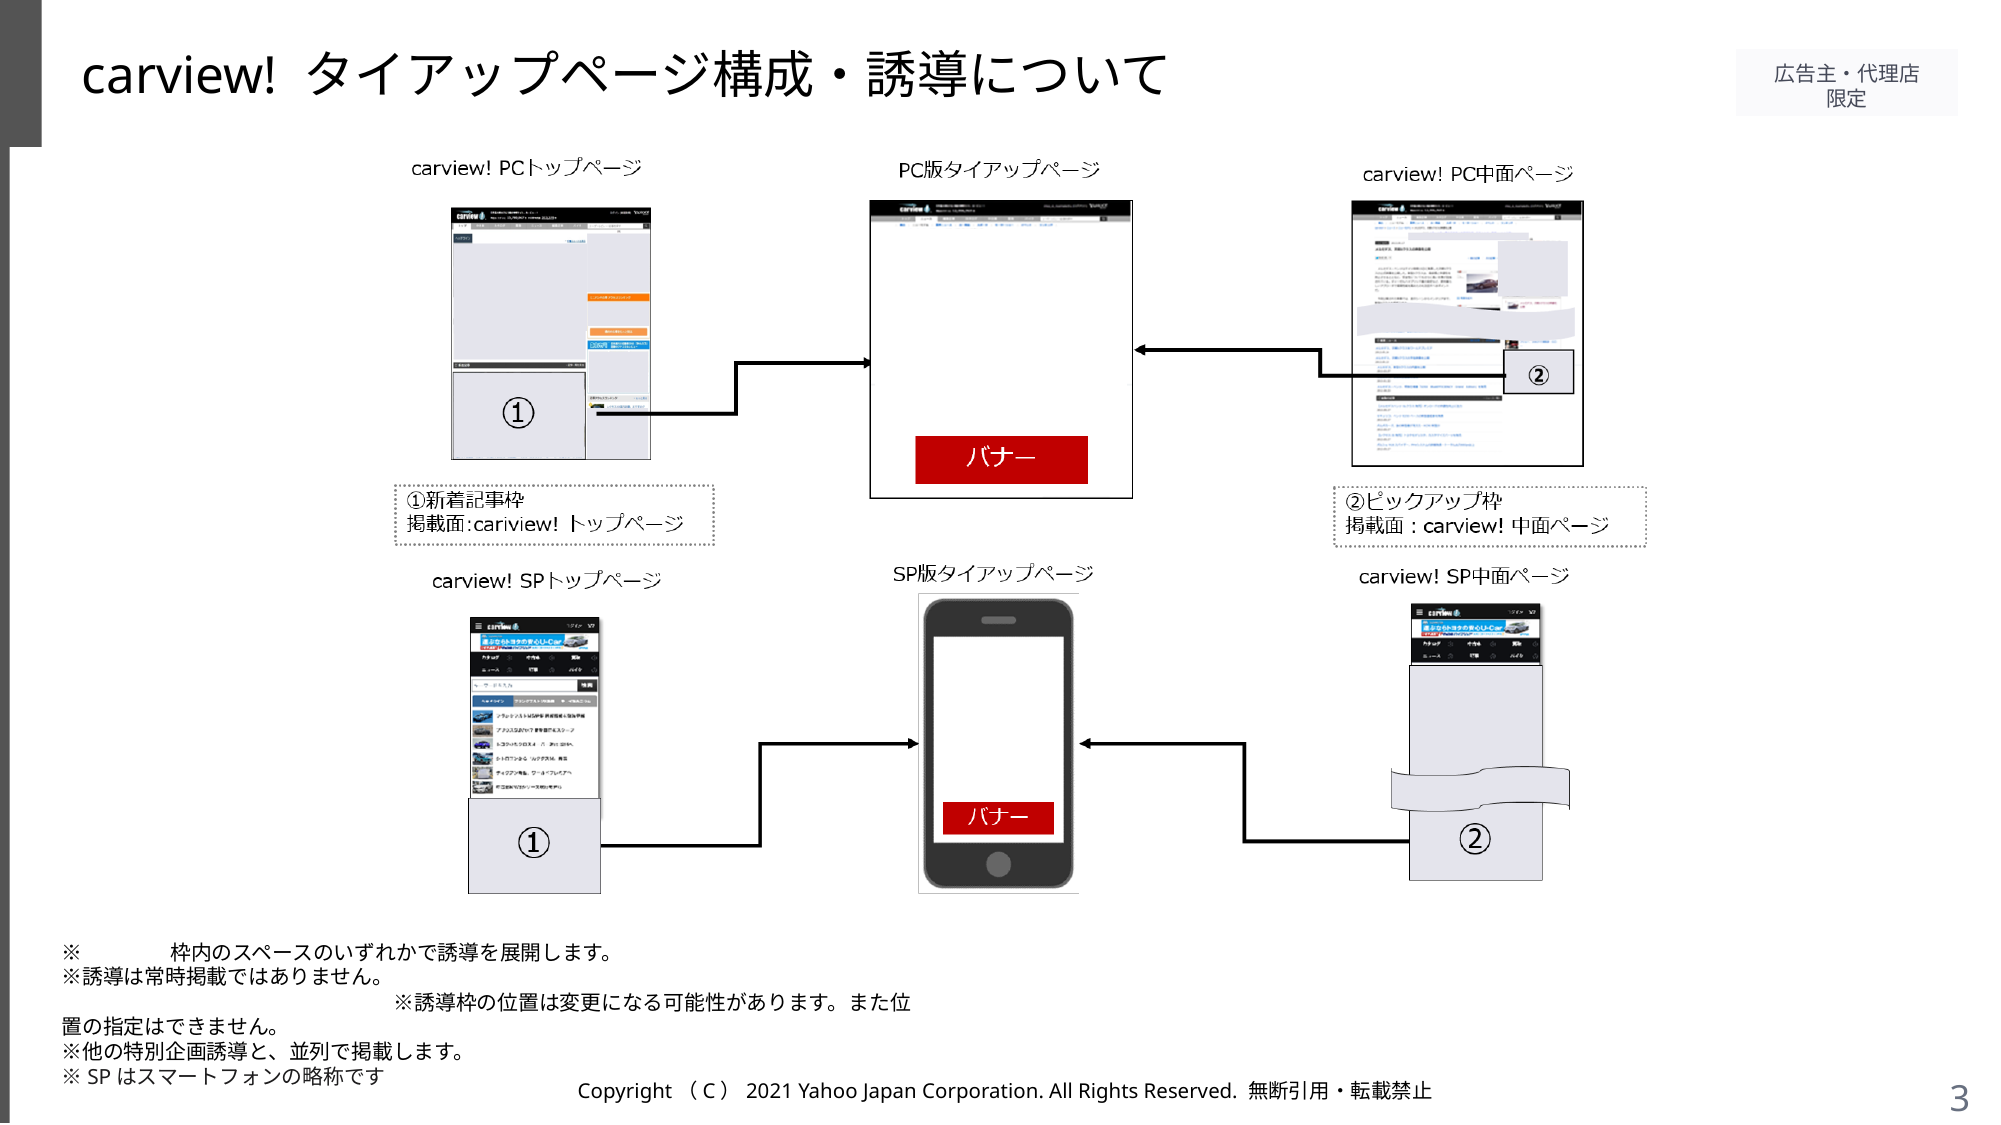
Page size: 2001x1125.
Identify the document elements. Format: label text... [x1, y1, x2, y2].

footer Copyright（C）2021 Yahoo Japan Corporation. All Rights Reserved. 無断引用・転載禁止 [562, 1070, 1479, 1115]
title carview! タイアップページ構成・誘導について [66, 29, 1681, 117]
picture [394, 151, 1648, 894]
text_box ※ 枠内のスペースのいずれかで誘導を展開します。 ※誘導は常時掲載ではありません。 ※誘導枠の位置は変更になる可能性があります。また位置の指定はできません。 ※他の特別企画誘導と、並列で掲載します。 ※SPはスマートフォンの略称です [43, 929, 941, 1099]
